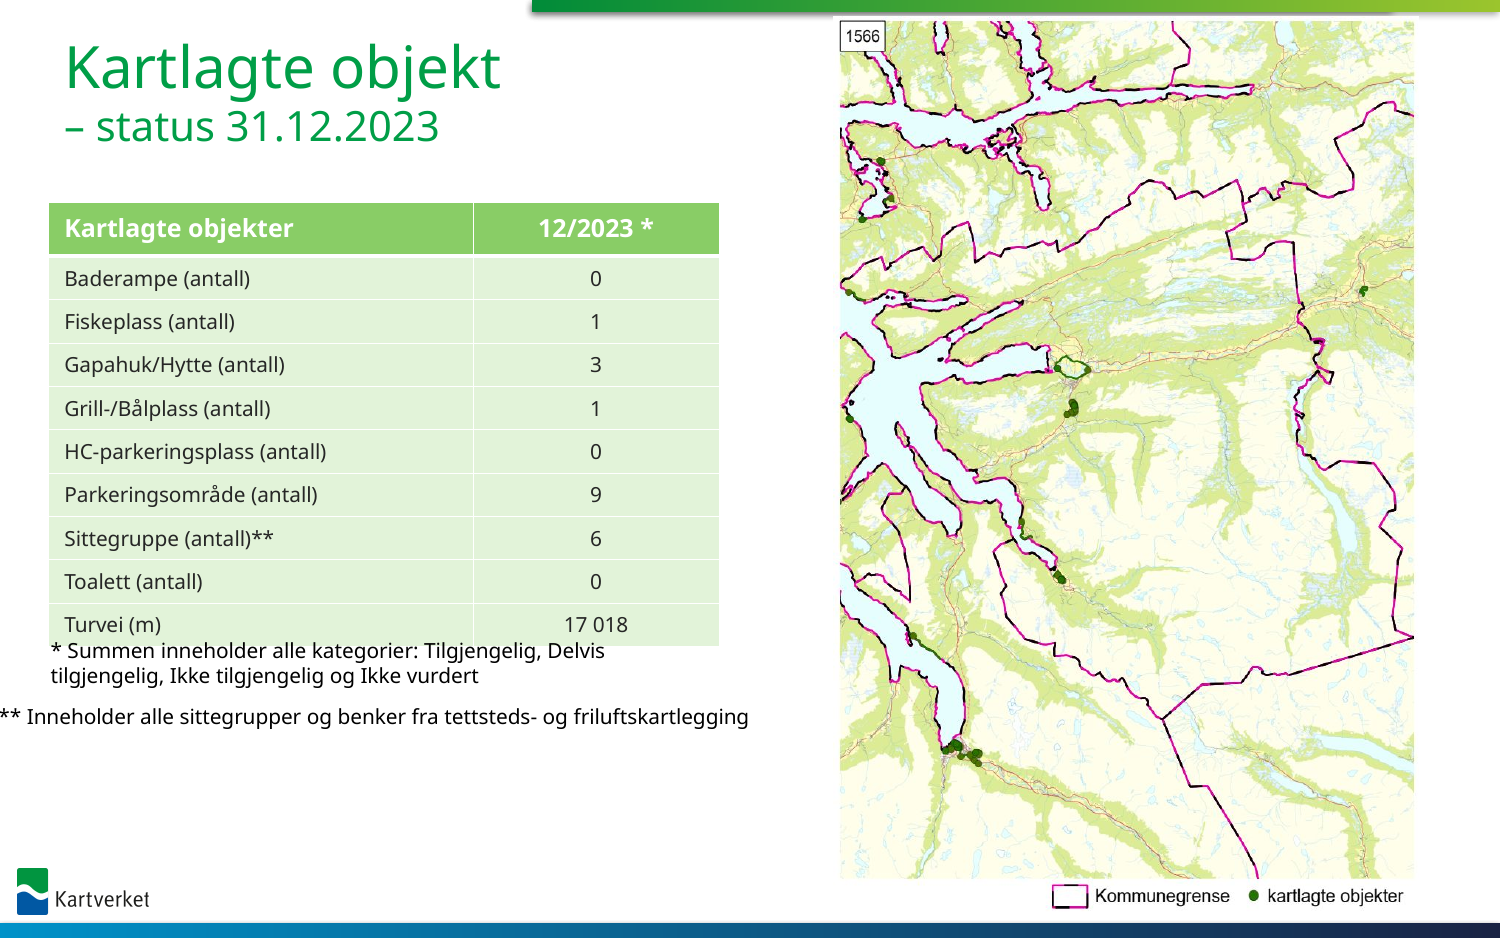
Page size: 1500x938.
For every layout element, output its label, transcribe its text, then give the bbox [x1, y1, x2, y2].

table_cell Parkeringsområde (antall) [49, 474, 473, 516]
text_box Kartlagte objekt – status 31.12.2023 [49, 26, 828, 158]
text_box * Summen inneholder alle kategorier: Tilgjengelig, Delvis tilgjengelig, Ikke tilgjengelig og Ikke vurdert [35, 630, 721, 696]
text_box ** Inneholder alle sittegrupper og benker fra tettsteds- og friluftskartlegging [0, 696, 765, 736]
table_cell 9 [474, 474, 719, 516]
table_cell 0 [474, 560, 719, 603]
table_cell 0 [474, 430, 719, 473]
table_cell Sittegruppe (antall)** [49, 517, 473, 559]
text_box Kartlagte objekt – status 31.12.2023 [1424, 26, 1431, 158]
table_cell Toalett (antall) [49, 560, 473, 603]
table_cell 0 [474, 258, 719, 299]
table_cell 1 [474, 387, 719, 429]
table_cell Gapahuk/Hytte (antall) [49, 344, 473, 386]
table_cell Fiskeplass (antall) [49, 300, 473, 343]
table_cell HC-parkeringsplass (antall) [49, 430, 473, 473]
table_cell 17 018 [474, 604, 719, 630]
table_cell 6 [474, 517, 719, 559]
table_cell Turvei (m) [49, 604, 473, 630]
table_header 12/2023 * [474, 203, 719, 254]
table_cell 3 [474, 344, 719, 386]
table_cell 1 [474, 300, 719, 343]
table_cell Baderampe (antall) [49, 258, 473, 299]
table_cell Grill-/Bålplass (antall) [49, 387, 473, 429]
table_header Kartlagte objekter [49, 203, 473, 254]
picture [833, 16, 1419, 913]
